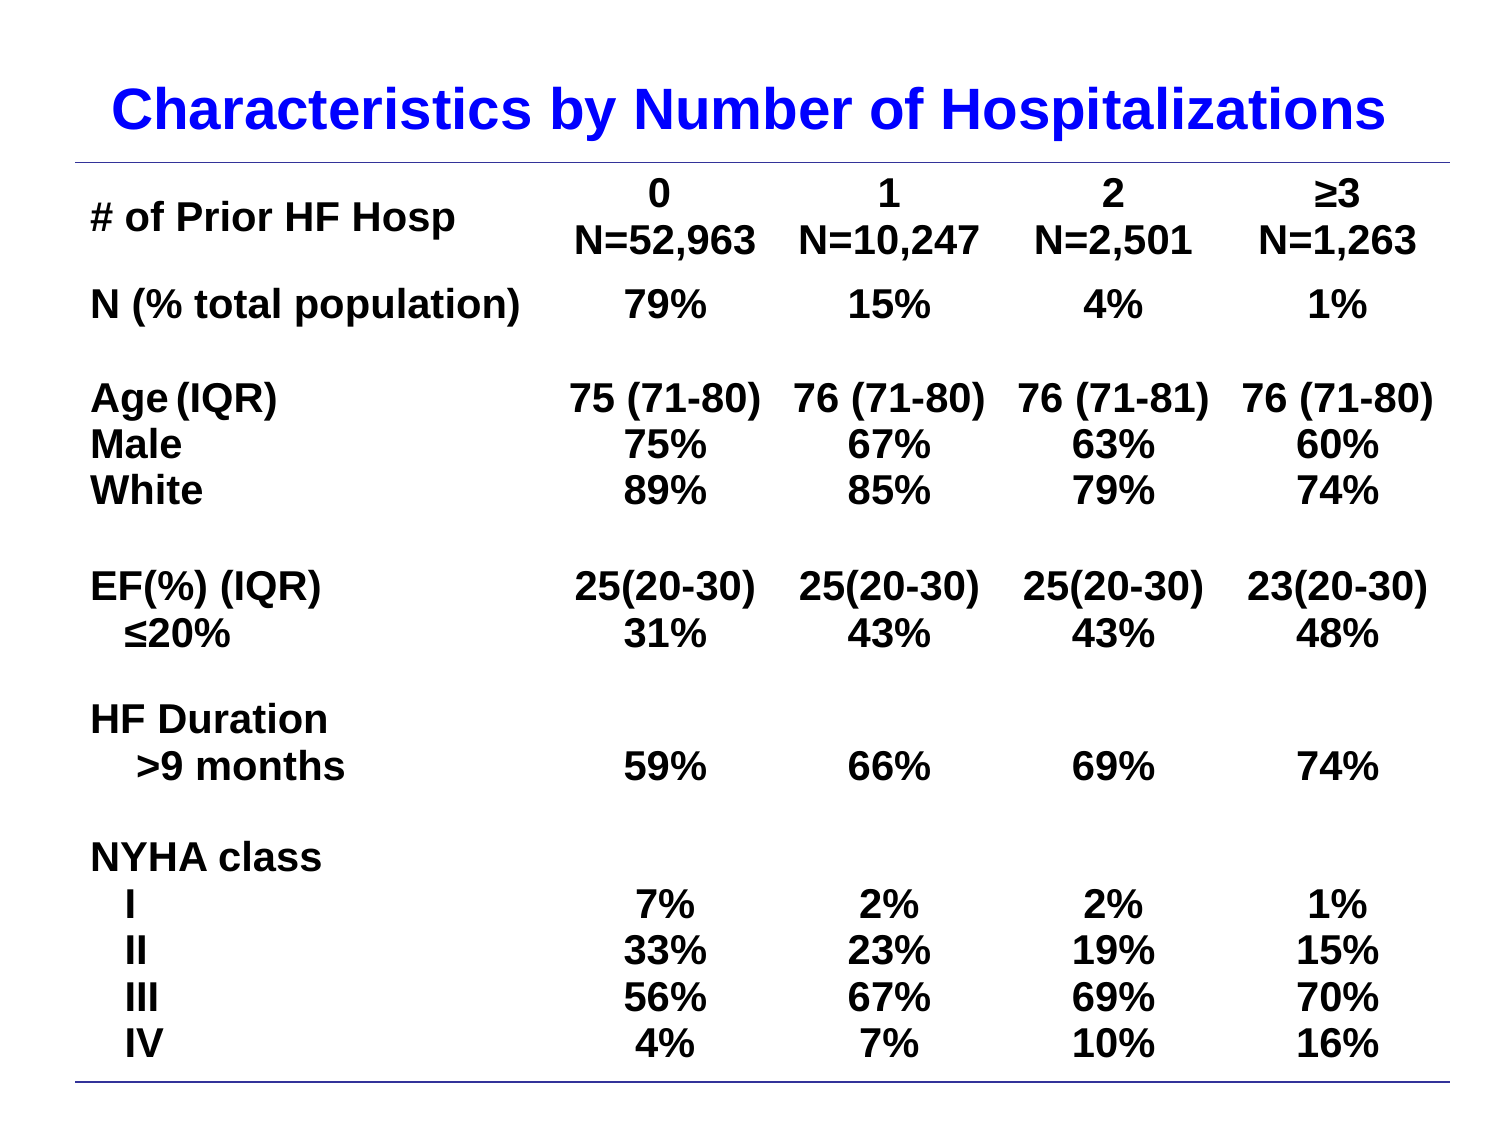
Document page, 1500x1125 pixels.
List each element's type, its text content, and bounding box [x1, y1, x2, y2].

table_header 1 N=10,247 [777, 163, 1001, 271]
table_cell Age (IQR) Male White [75, 337, 553, 552]
table_cell 25(20-30) 43% [1001, 552, 1226, 667]
table_cell 76 (71-80) 67% 85% [777, 337, 1001, 552]
table_cell 2% 19% 69% 10% [1001, 818, 1226, 1081]
table_cell 66% [777, 667, 1001, 818]
table_header ≥3 N=1,263 [1226, 163, 1450, 271]
table_cell N (% total population) [75, 271, 553, 337]
table_header # of Prior HF Hosp [75, 163, 553, 271]
table_cell 25(20-30) 31% [553, 552, 777, 667]
table_header 0 N=52,963 [553, 163, 777, 271]
table_cell 1% 15% 70% 16% [1226, 818, 1450, 1081]
table_cell 25(20-30) 43% [777, 552, 1001, 667]
table_cell 69% [1001, 667, 1226, 818]
table_cell 1% [1226, 271, 1450, 337]
table_cell NYHA class I II III IV [75, 818, 553, 1081]
table_cell 4% [1001, 271, 1226, 337]
table_cell 79% [553, 271, 777, 337]
table_cell 76 (71-81) 63% 79% [1001, 337, 1226, 552]
table_header 2 N=2,501 [1001, 163, 1226, 271]
table_cell 59% [553, 667, 777, 818]
table_cell 7% 33% 56% 4% [553, 818, 777, 1081]
table_cell 75 (71-80) 75% 89% [553, 337, 777, 552]
table_cell 23(20-30) 48% [1226, 552, 1450, 667]
table_cell 2% 23% 67% 7% [777, 818, 1001, 1081]
table_cell HF Duration >9 months [75, 667, 553, 818]
table_cell 74% [1226, 667, 1450, 818]
table_cell 15% [777, 271, 1001, 337]
title Characteristics by Number of Hospitalizations [75, 12, 1425, 162]
table_cell EF(%) (IQR) ≤20% [75, 552, 553, 667]
table_cell 76 (71-80) 60% 74% [1226, 337, 1450, 552]
